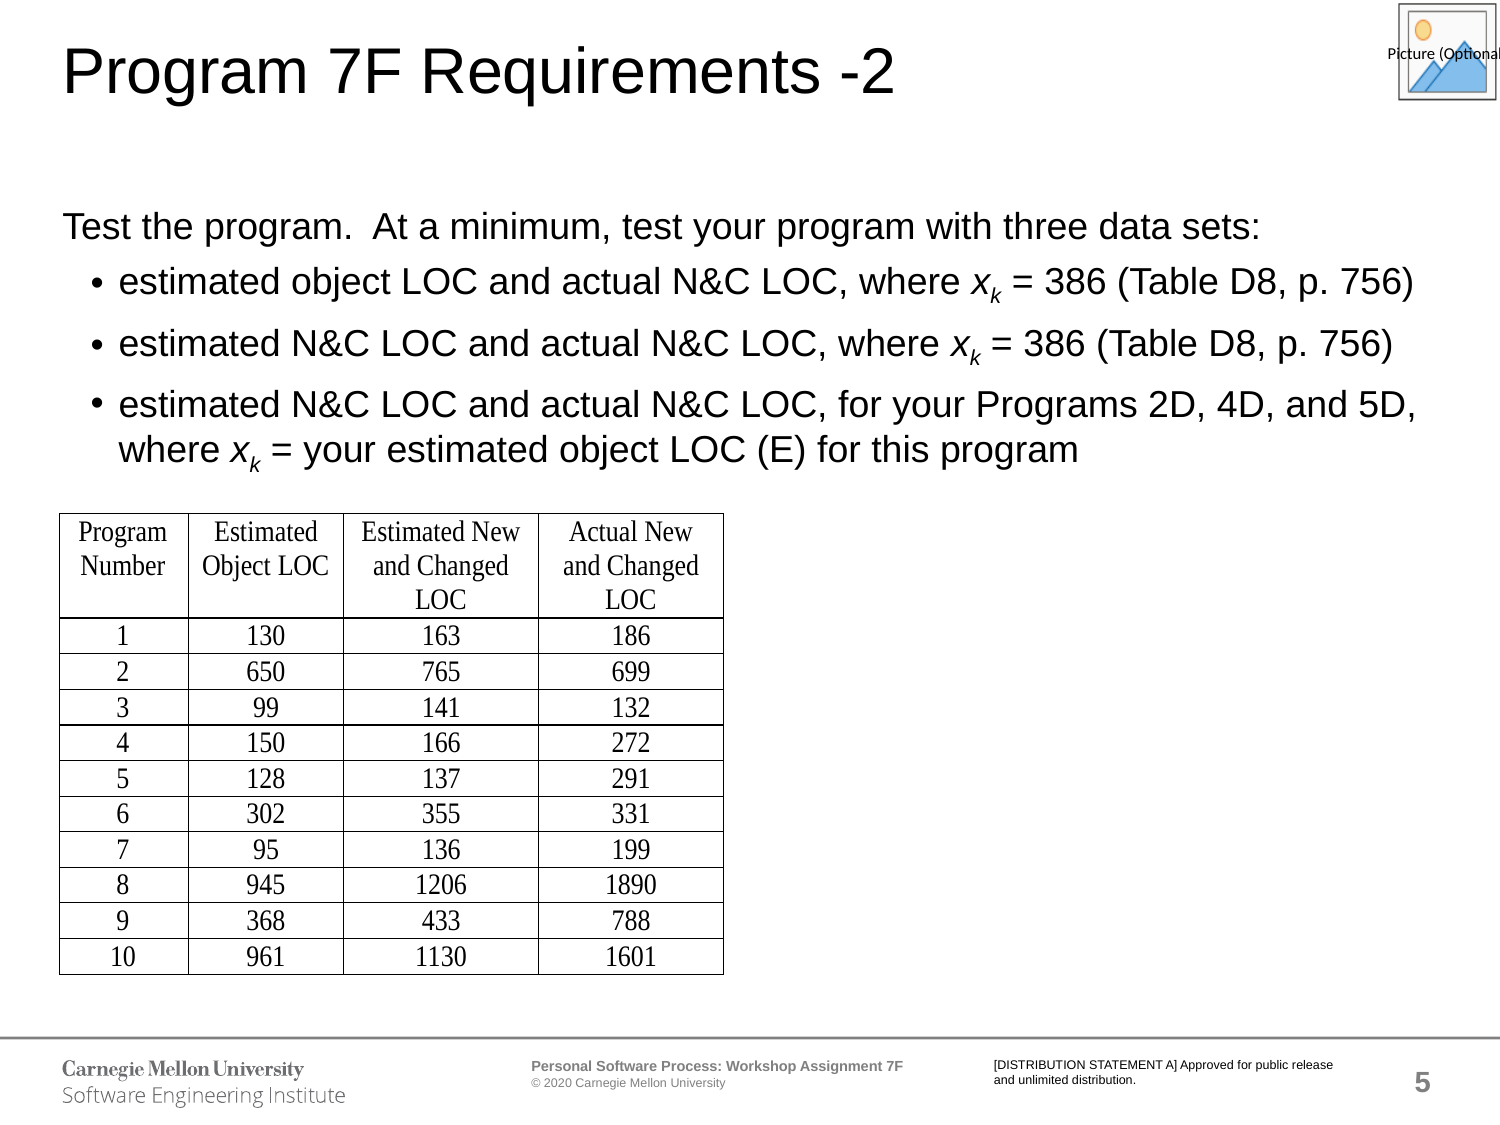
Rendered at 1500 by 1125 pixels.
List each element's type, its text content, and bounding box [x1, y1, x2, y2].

picture [1394, 0, 1500, 105]
list Test the program. At a minimum, test your program with three data sets: estimated object LOC and actual N&C LOC, where xk = 386 (Table D8, p. 756) estimated N&C LOC and actual N&C LOC, where xk = 386 (Table D8, p. 756) estimated N&C LOC and actual N&C LOC, for your Programs 2D, 4D, and 5D, where xk = your estimated object LOC (E) for this program [62, 201, 1431, 1000]
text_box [59, 513, 1020, 1004]
title Program 7F Requirements -2 [62, 37, 1338, 182]
